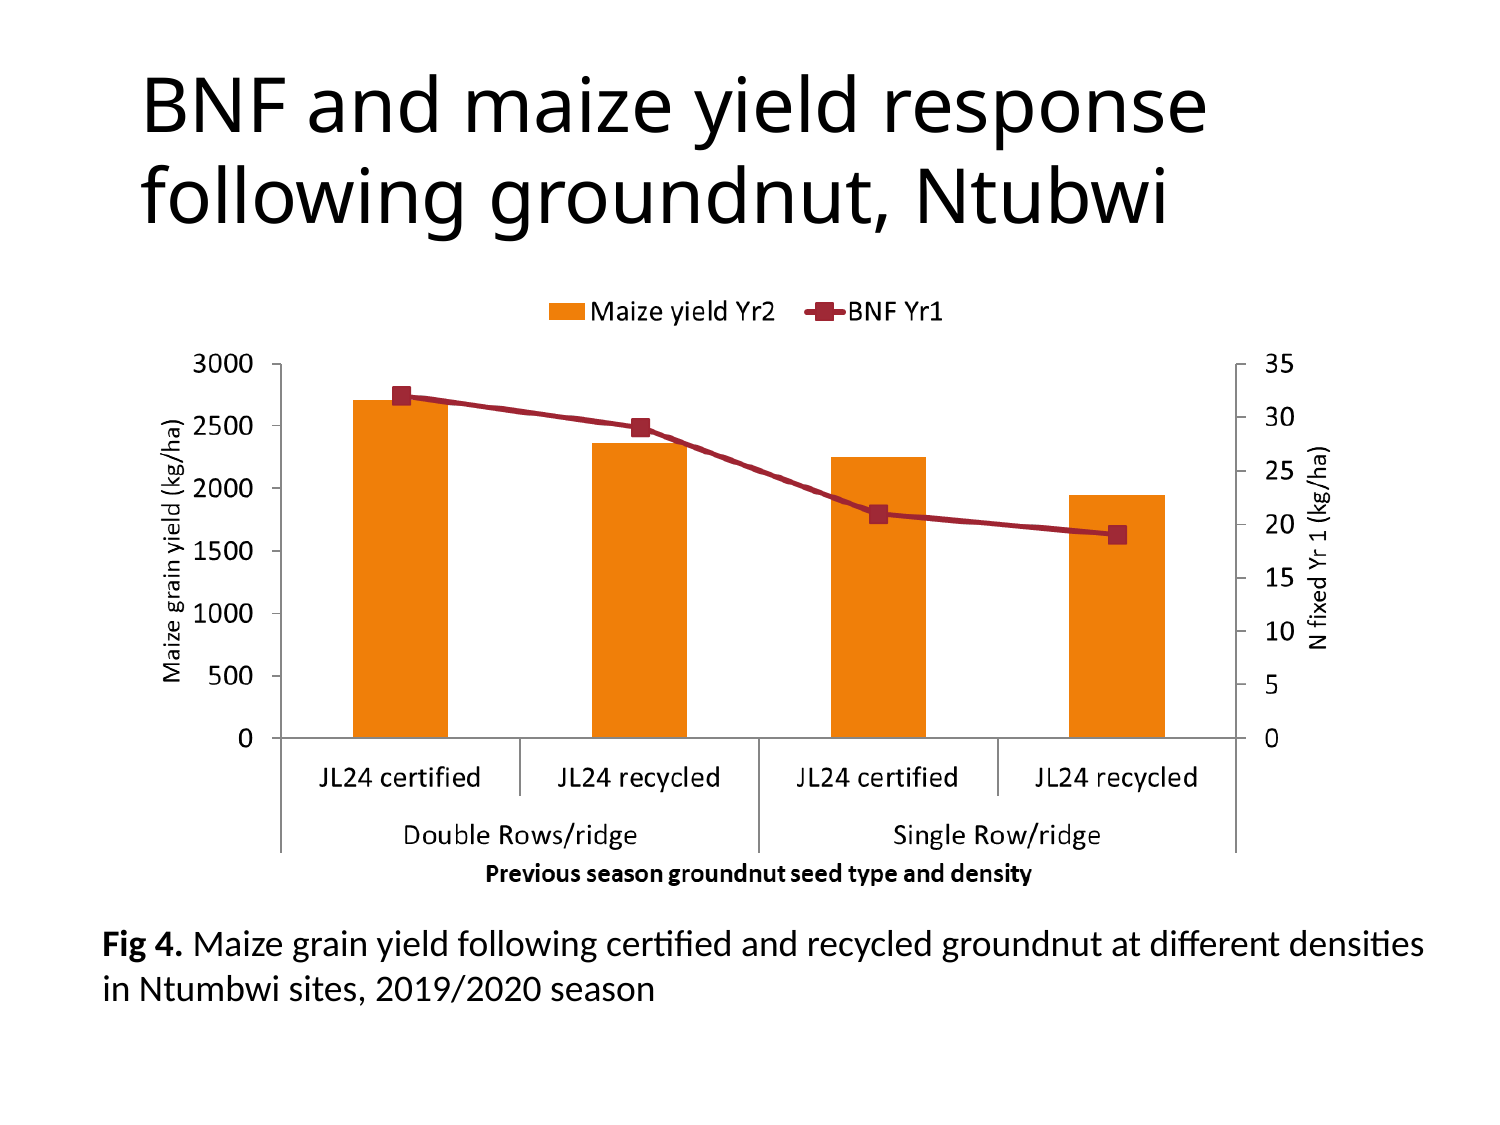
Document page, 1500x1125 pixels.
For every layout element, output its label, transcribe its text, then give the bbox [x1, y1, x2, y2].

picture [130, 276, 1357, 912]
text_box Fig 4. Maize grain yield following certified and recycled groundnut at different densities in Ntumbwi sites, 2019/2020 season [87, 911, 1463, 1017]
subtitle BNF and maize yield response following groundnut, Ntubwi [125, 48, 1313, 249]
